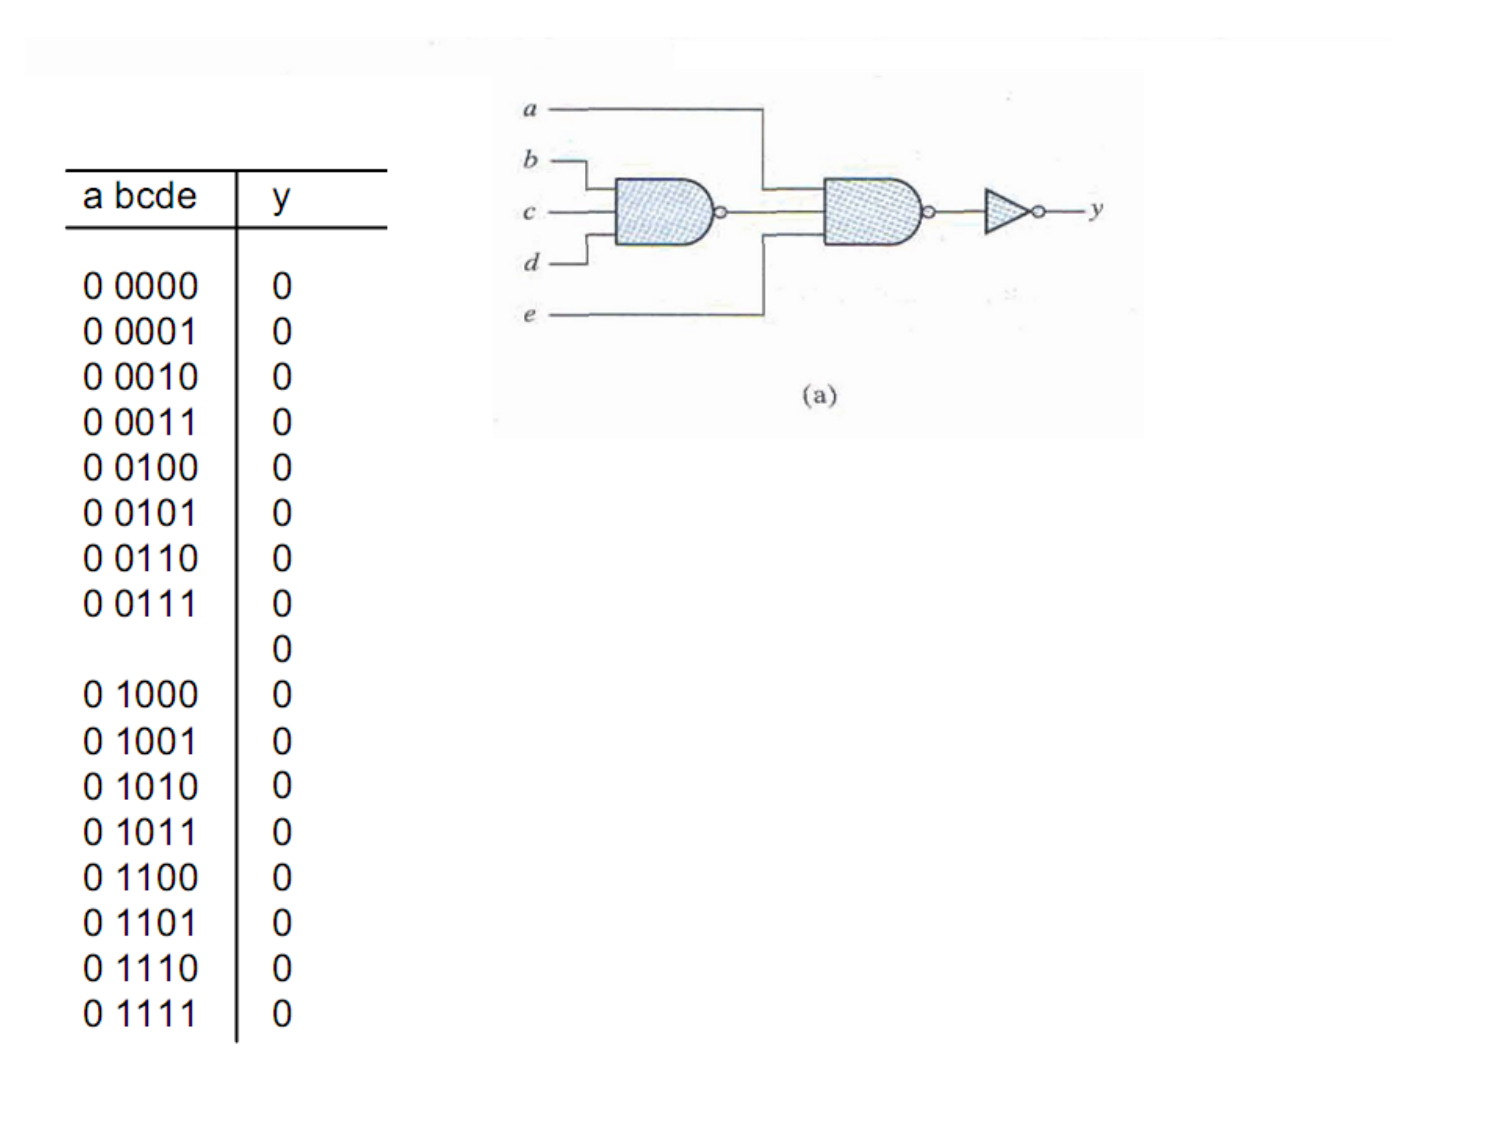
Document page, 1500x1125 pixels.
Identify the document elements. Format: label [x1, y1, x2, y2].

picture [24, 37, 1413, 1055]
